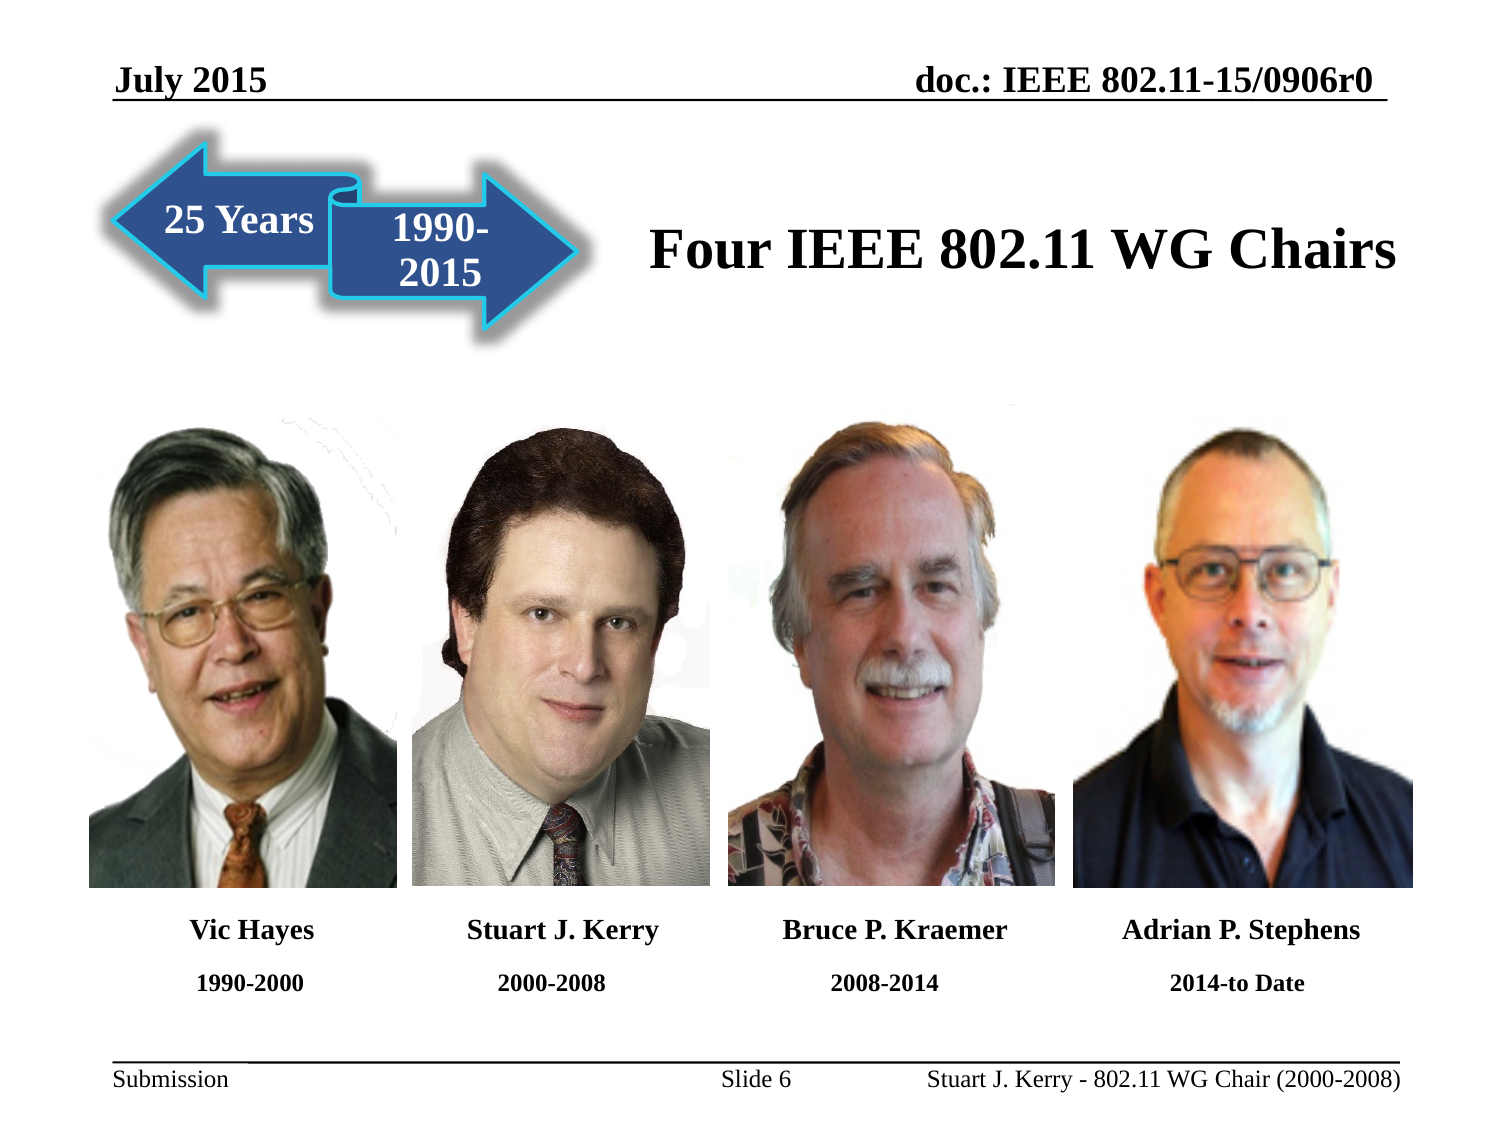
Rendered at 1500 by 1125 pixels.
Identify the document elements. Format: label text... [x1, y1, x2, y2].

title Four IEEE 802.11 WG Chairs [581, 157, 1413, 333]
slide_number Slide 6 [712, 1062, 800, 1093]
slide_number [114, 54, 269, 100]
footer Stuart J. Kerry - 802.11 WG Chair (2000-2008) [920, 1062, 1402, 1093]
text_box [87, 389, 1413, 1005]
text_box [112, 118, 578, 330]
